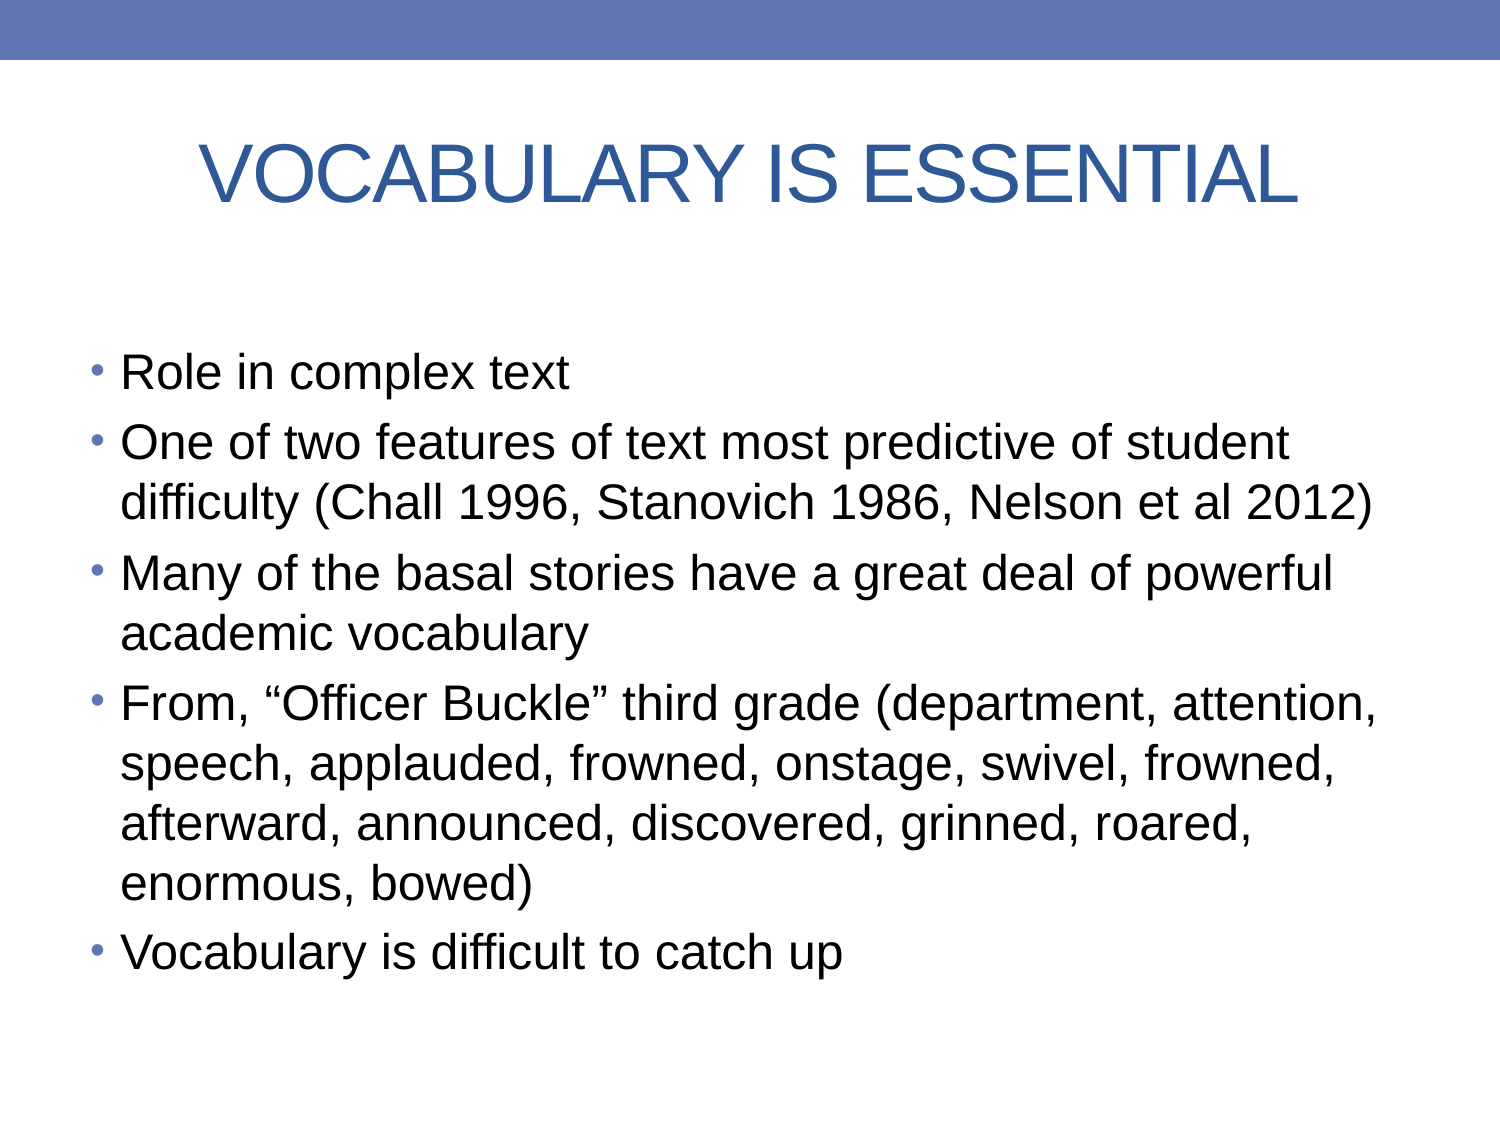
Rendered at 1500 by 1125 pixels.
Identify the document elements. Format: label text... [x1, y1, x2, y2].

list Role in complex text One of two features of text most predictive of student difficulty (Chall 1996, Stanovich 1986, Nelson et al 2012) Many of the basal stories have a great deal of powerful academic vocabulary From, “Officer Buckle” third grade (department, attention, speech, applauded, frowned, onstage, swivel, frowned, afterward, announced, discovered, grinned, roared, enormous, bowed) Vocabulary is difficult to catch up [75, 262, 1425, 1063]
title VOCABULARY IS ESSENTIAL [75, 87, 1425, 250]
